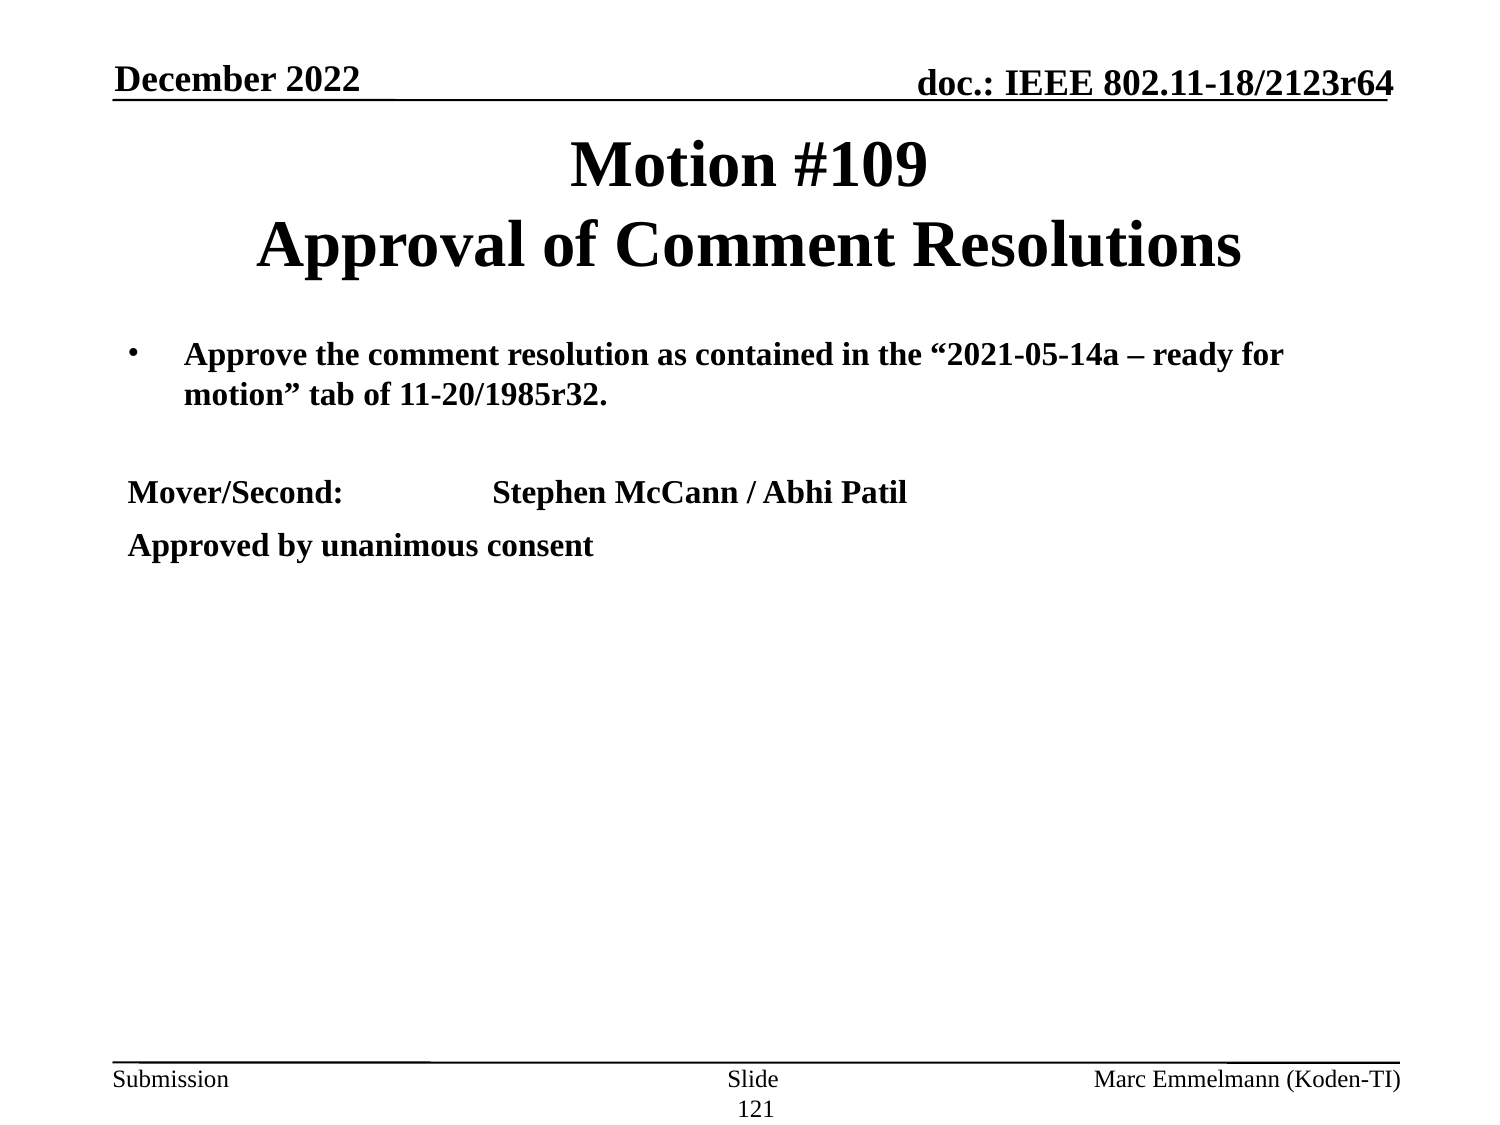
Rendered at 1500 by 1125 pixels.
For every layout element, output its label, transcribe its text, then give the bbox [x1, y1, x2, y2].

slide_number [114, 54, 423, 100]
title Motion #109 Approval of Comment Resolutions [112, 112, 1388, 288]
footer Marc Emmelmann (Koden-TI) [878, 1061, 1402, 1093]
slide_number Slide 121 [712, 1061, 800, 1123]
list Approve the comment resolution as contained in the “2021-05-14a – ready for motion” tab of 11-20/1985r32. Mover/Second: Stephen McCann / Abhi Patil Approved by unanimous consent [112, 324, 1388, 1000]
